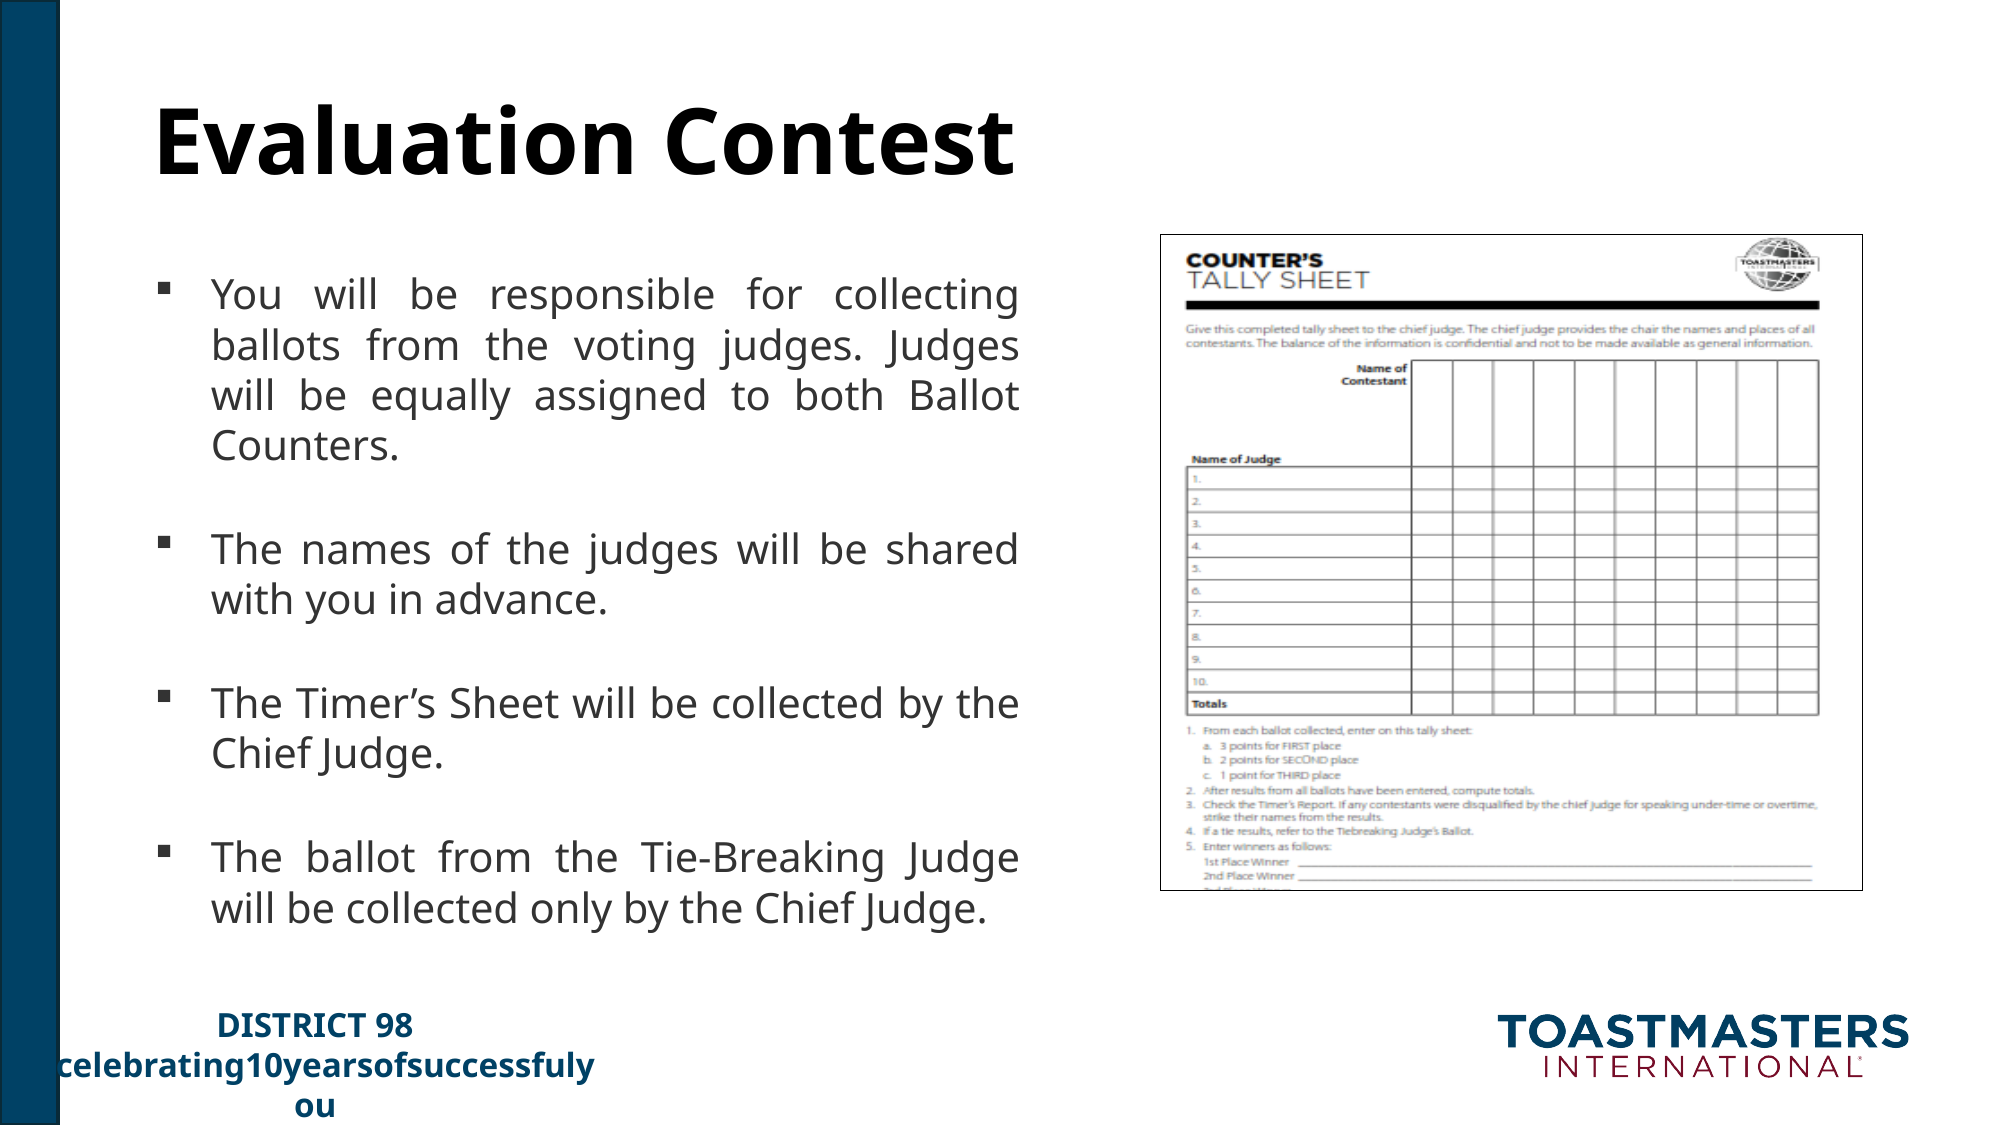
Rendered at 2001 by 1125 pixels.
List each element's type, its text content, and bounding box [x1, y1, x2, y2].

title Evaluation Contest [137, 59, 1944, 229]
text_box [0, 0, 60, 1125]
text_box DISTRICT 98 #celebrating10yearsofsuccessfulyou [10, 996, 620, 1125]
picture [1160, 234, 2000, 1125]
list You will be responsible for collecting ballots from the voting judges. Judges will be equally assigned to both Ballot Counters. The names of the judges will be shared with you in advance. The Timer’s Sheet will be collected by the Chief Judge. The ballot from the Tie-Breaking Judge will be collected only by the Chief Judge. [137, 260, 1102, 950]
